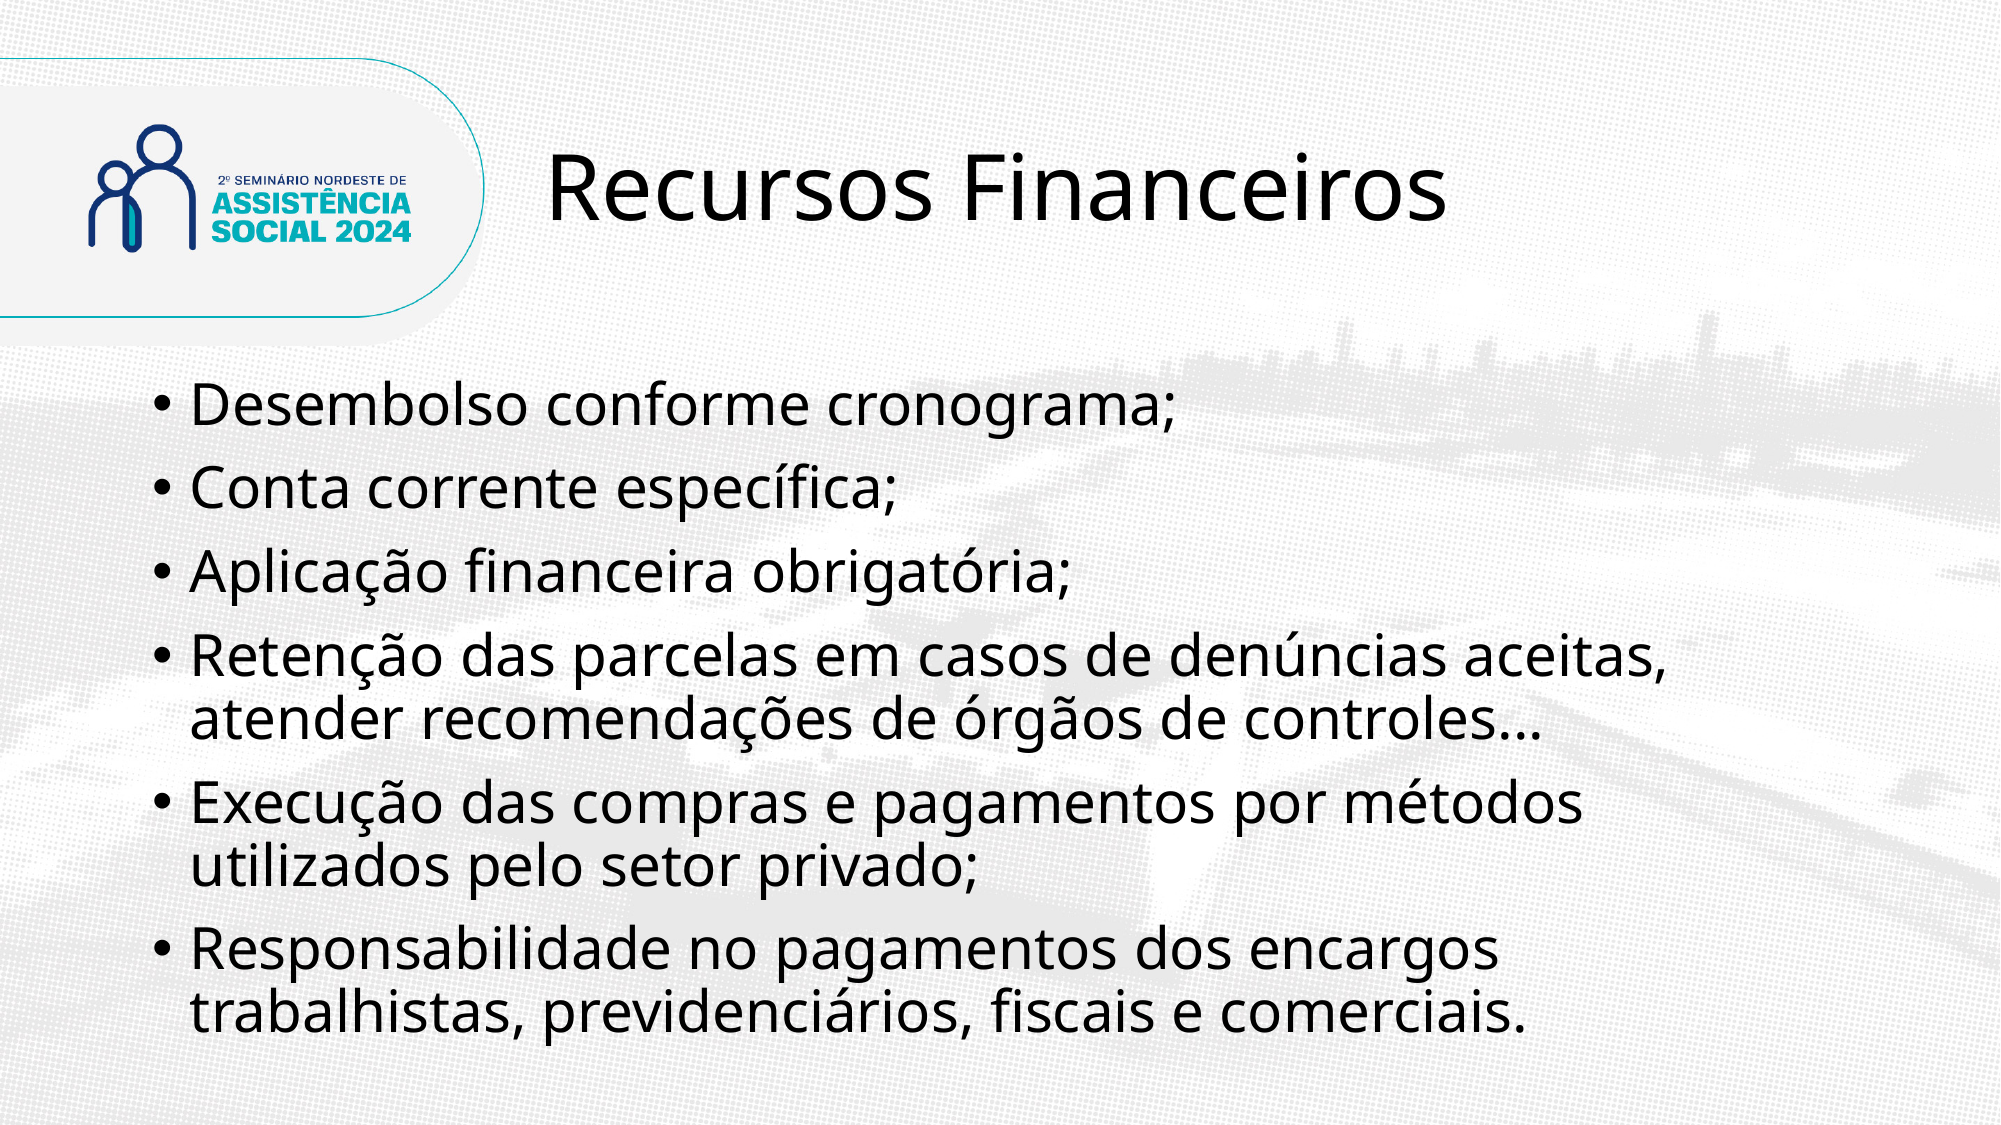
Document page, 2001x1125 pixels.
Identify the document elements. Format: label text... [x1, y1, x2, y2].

list Desembolso conforme cronograma; Conta corrente específica; Aplicação financeira obrigatória; Retenção das parcelas em casos de denúncias aceitas, atender recomendações de órgãos de controles... Execução das compras e pagamentos por métodos utilizados pelo setor privado; Responsabilidade no pagamentos dos encargos trabalhistas, previdenciários, fiscais e comerciais. [137, 367, 1863, 1081]
title Recursos Financeiros [529, 82, 1863, 300]
picture [0, 0, 2001, 1125]
